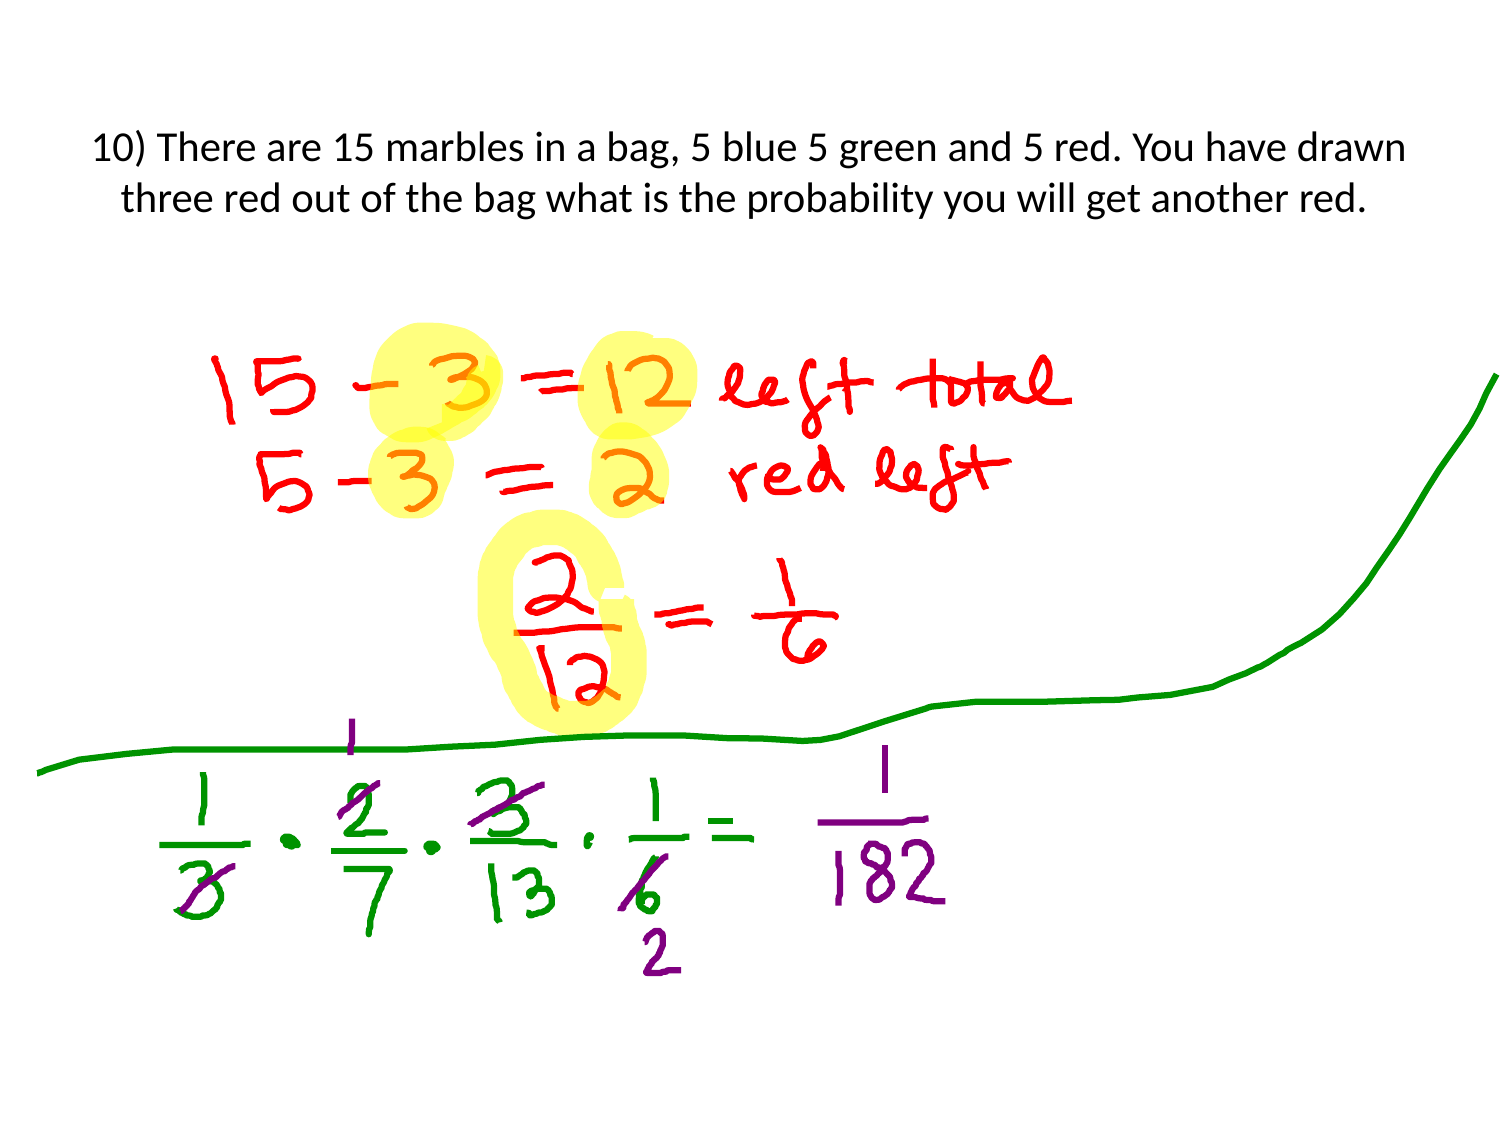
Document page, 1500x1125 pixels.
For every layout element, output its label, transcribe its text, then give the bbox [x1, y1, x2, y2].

text_box [494, 526, 619, 645]
text_box [337, 480, 372, 484]
text_box [477, 384, 488, 405]
text_box [490, 863, 501, 923]
text_box [898, 377, 969, 405]
text_box [200, 772, 206, 826]
text_box [345, 793, 386, 835]
text_box [827, 380, 874, 388]
text_box [619, 855, 669, 912]
text_box [809, 446, 845, 490]
text_box [501, 484, 554, 493]
text_box [672, 396, 691, 405]
text_box [614, 457, 645, 485]
text_box [842, 359, 849, 382]
text_box [766, 464, 801, 493]
text_box [967, 356, 1072, 403]
text_box [441, 370, 487, 424]
text_box [932, 446, 969, 511]
text_box [979, 386, 985, 405]
text_box [484, 806, 528, 835]
text_box [405, 480, 436, 510]
text_box [425, 843, 439, 853]
text_box [159, 842, 251, 846]
text_box [175, 862, 222, 918]
text_box [354, 383, 387, 389]
text_box [520, 371, 573, 379]
text_box [37, 373, 1498, 775]
text_box [282, 835, 299, 848]
text_box [605, 439, 653, 502]
title 10) There are 15 marbles in a bag, 5 blue 5 green and 5 red. You have drawn three red out of the bag what is the probability you will get another red. [75, 45, 1425, 233]
text_box [602, 452, 609, 462]
text_box [846, 385, 851, 413]
text_box [337, 782, 381, 818]
text_box [628, 835, 690, 841]
text_box [721, 364, 789, 406]
text_box [972, 446, 979, 463]
text_box [730, 464, 758, 500]
text_box [633, 359, 651, 375]
text_box [586, 833, 592, 847]
text_box [817, 817, 929, 824]
text_box [431, 355, 470, 385]
text_box [349, 785, 368, 803]
text_box [384, 443, 438, 502]
text_box [386, 339, 484, 426]
text_box [903, 841, 946, 903]
text_box [645, 371, 669, 405]
text_box [778, 558, 785, 569]
text_box [470, 840, 558, 846]
text_box [349, 718, 353, 756]
text_box [641, 856, 657, 880]
text_box [711, 837, 755, 841]
text_box [477, 779, 514, 815]
text_box [469, 783, 545, 826]
text_box [837, 850, 841, 906]
text_box [180, 865, 236, 912]
text_box [485, 466, 543, 477]
text_box [979, 361, 983, 379]
text_box [213, 357, 234, 425]
text_box [512, 869, 553, 917]
text_box [801, 360, 831, 437]
text_box [539, 387, 584, 393]
text_box [863, 842, 893, 901]
text_box [975, 466, 987, 490]
text_box [258, 452, 311, 512]
text_box [638, 879, 658, 912]
text_box [644, 930, 682, 974]
text_box [343, 868, 391, 936]
text_box [594, 347, 681, 423]
text_box [875, 448, 928, 491]
text_box [401, 452, 427, 491]
text_box [652, 777, 657, 822]
text_box [616, 495, 640, 505]
text_box [646, 490, 665, 502]
text_box [255, 357, 314, 413]
text_box [957, 460, 1010, 467]
